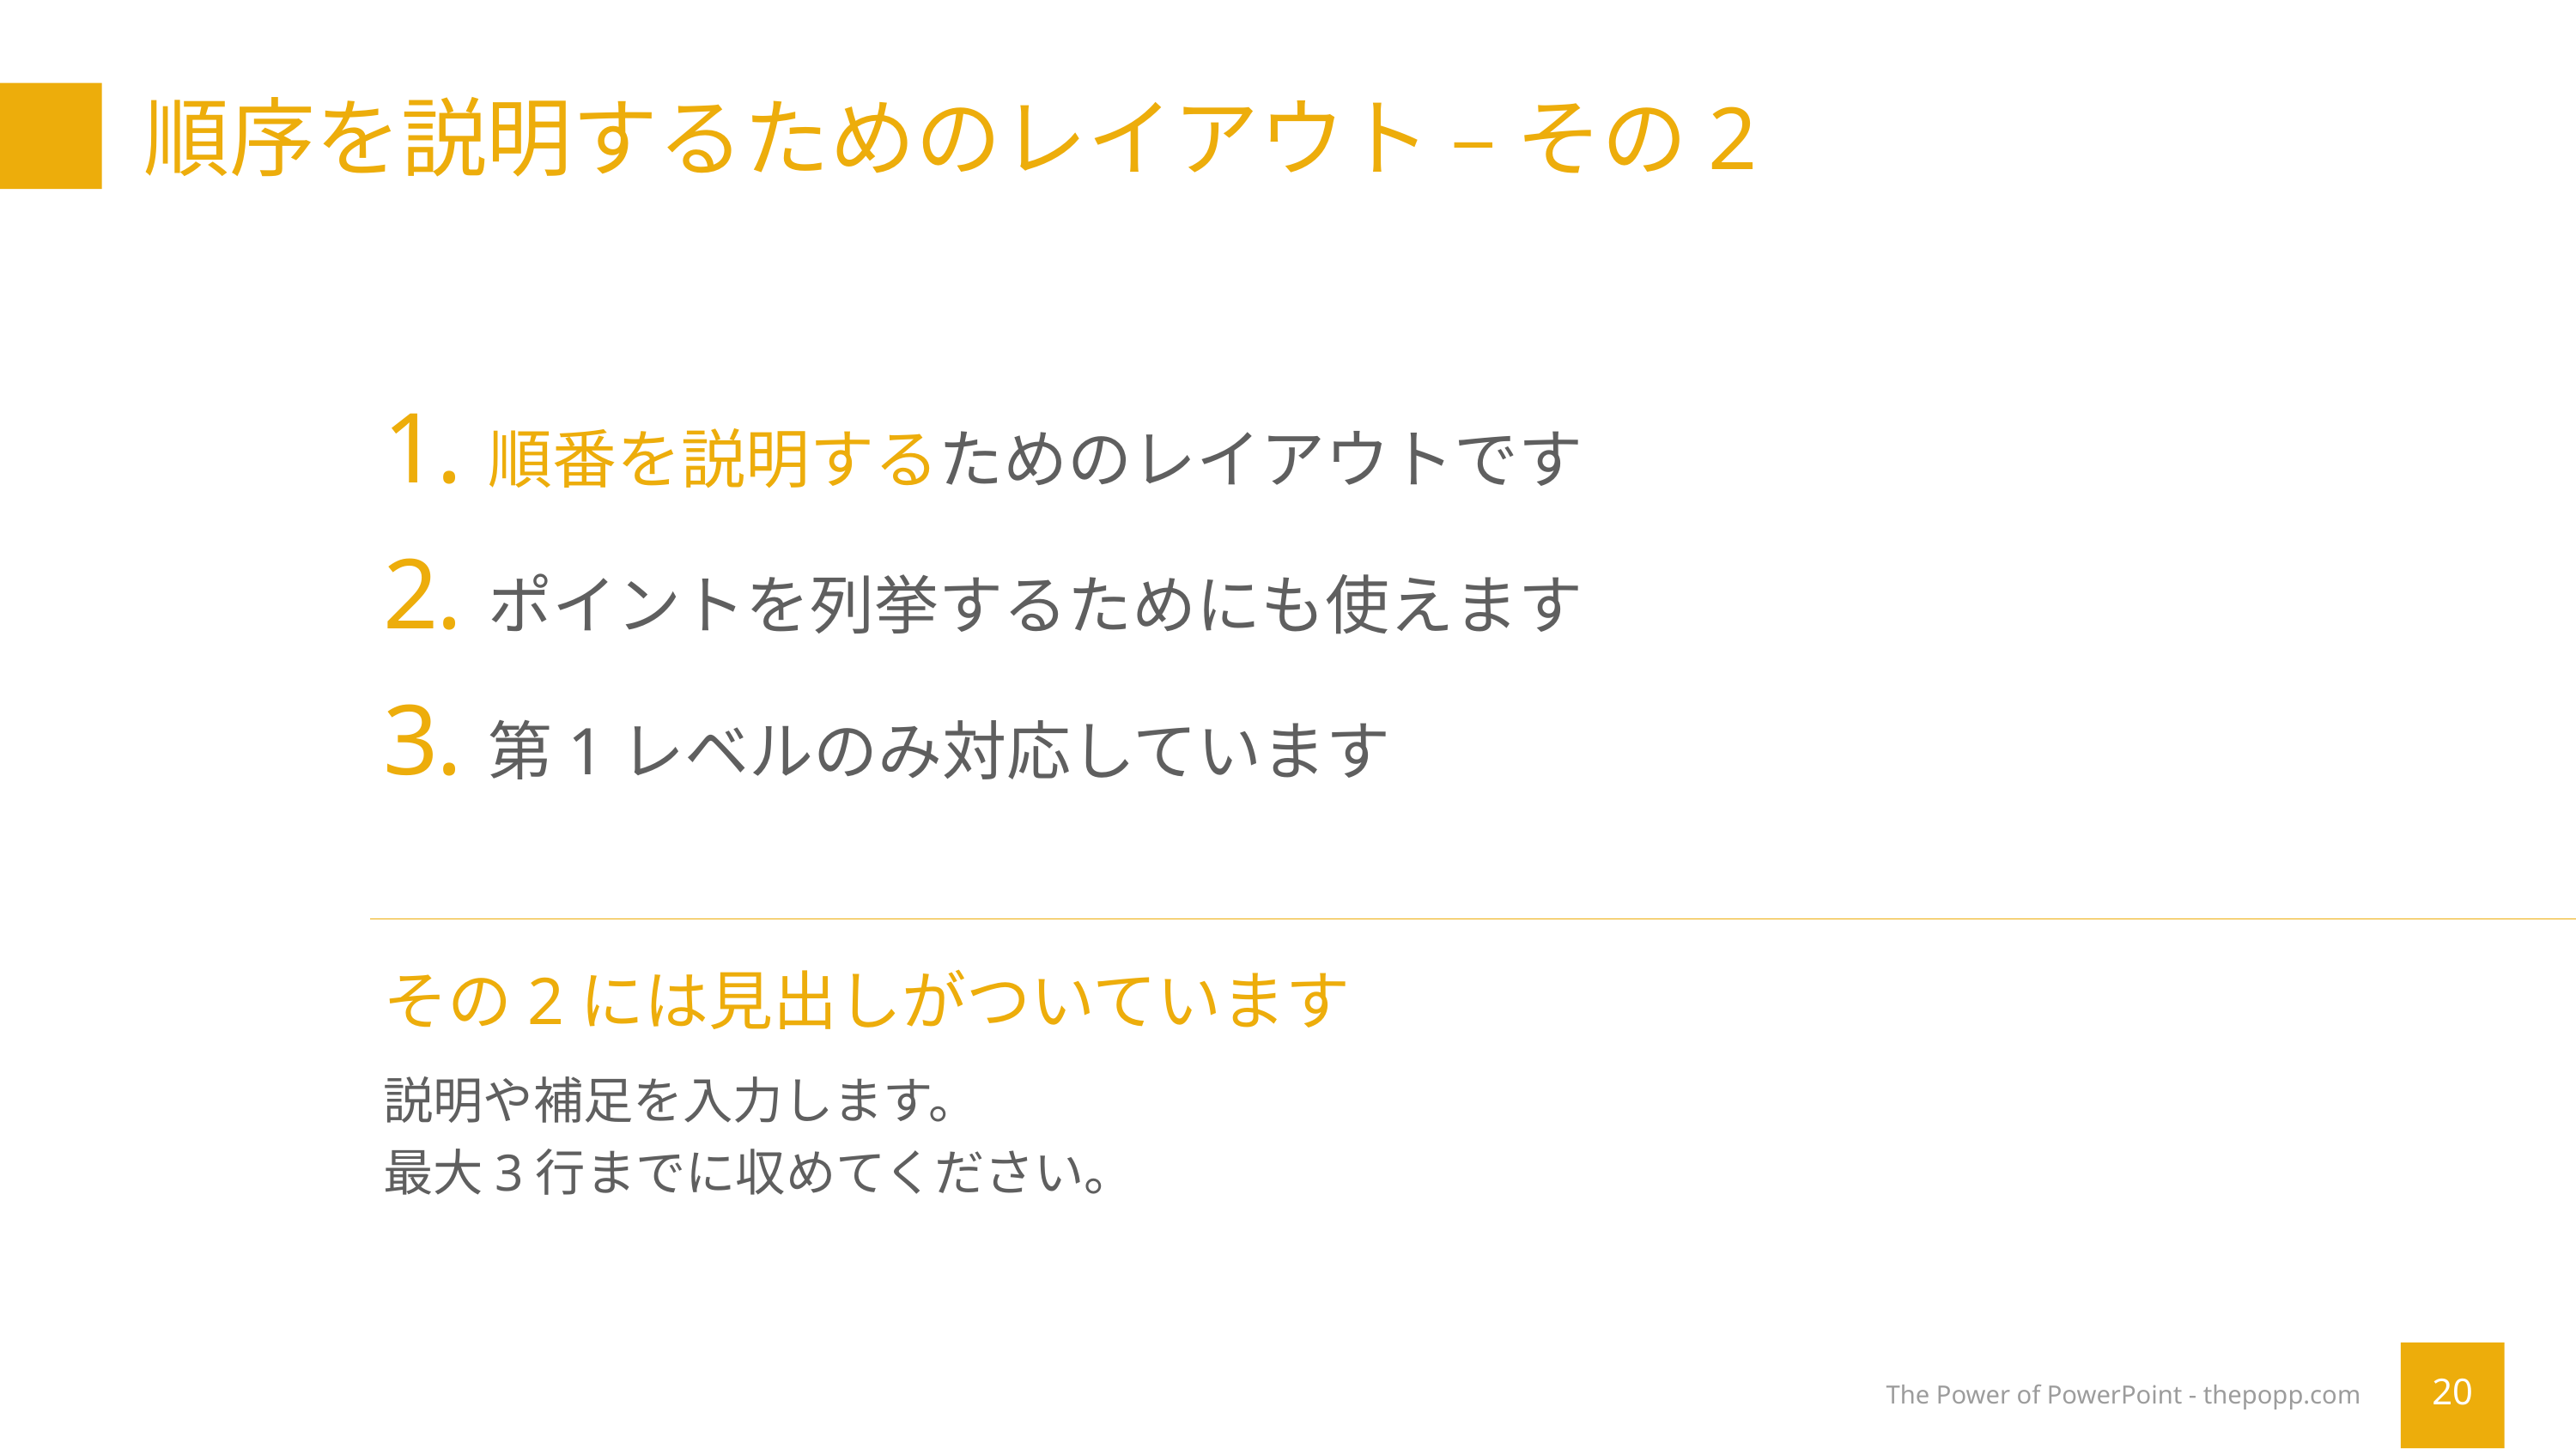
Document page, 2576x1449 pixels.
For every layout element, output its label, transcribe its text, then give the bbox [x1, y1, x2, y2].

title 順序を説明するためのレイアウト – その2 [131, 66, 2482, 219]
list その2には見出しがついています [370, 919, 2206, 1045]
list 順番を説明するためのレイアウトです ポイントを列挙するためにも使えます 第1レベルのみ対応しています [370, 295, 2482, 895]
list 説明や補足を入力します。 最大3行までに収めてください。 [370, 1050, 2206, 1331]
footer The Power of PowerPoint - thepopp.com [1504, 1355, 2374, 1433]
slide_number 20 [2400, 1355, 2505, 1433]
